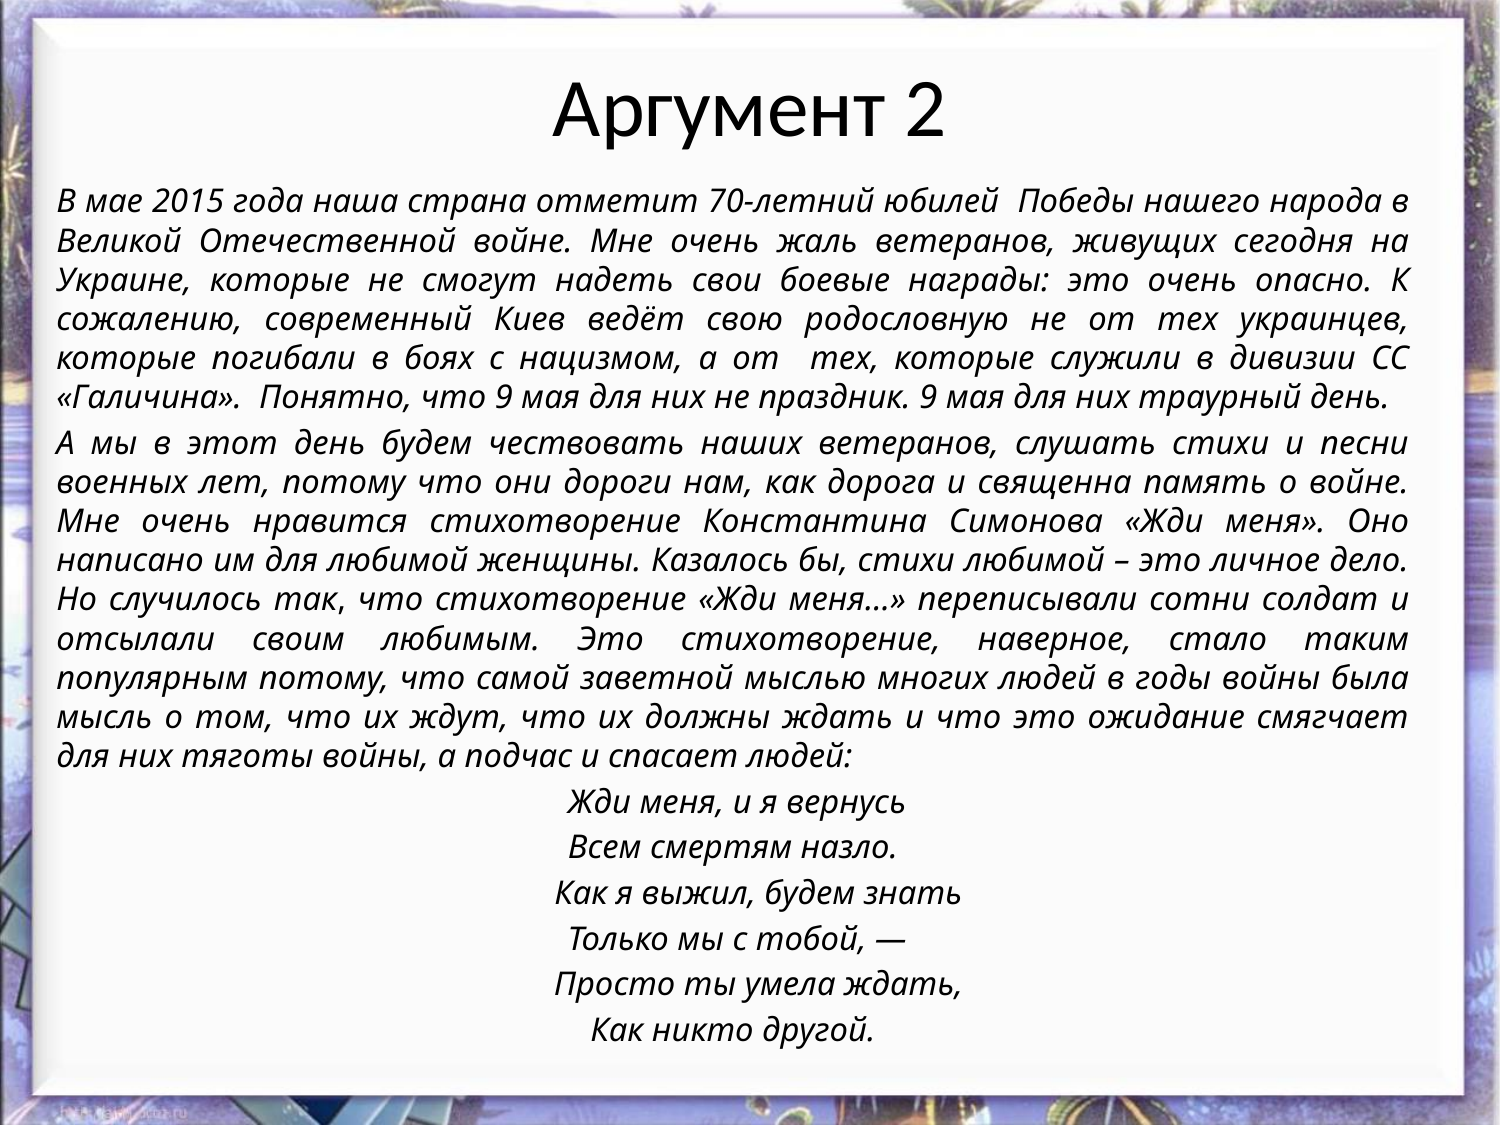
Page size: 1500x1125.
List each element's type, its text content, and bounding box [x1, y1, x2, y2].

picture [0, 0, 1500, 1125]
list В мае 2015 года наша страна отметит 70-летний юбилей Победы нашего народа в Великой Отечественной войне. Мне очень жаль ветеранов, живущих сегодня на Украине, которые не смогут надеть свои боевые награды: это очень опасно. К сожалению, современный Киев ведёт свою родословную не от тех украинцев, которые погибали в боях с нацизмом, а от тех, которые служили в дивизии СС «Галичина». Понятно, что 9 мая для них не праздник. 9 мая для них траурный день. А мы в этот день будем чествовать наших ветеранов, слушать стихи и песни военных лет, потому что они дороги нам, как дорога и священна память о войне. Мне очень нравится стихотворение Константина Симонова «Жди меня». Оно написано им для любимой женщины. Казалось бы, стихи любимой – это личное дело. Но случилось так, что стихотворение «Жди меня…» переписывали сотни солдат и отсылали своим любимым. Это стихотворение, наверное, стало таким популярным потому, что самой заветной мыслью многих людей в годы войны была мысль о том, что их ждут, что их должны ждать и что это ожидание смягчает для них тяготы войны, а подчас и спасает людей: Жди меня, и я вернусь Всем смертям назло. Как я выжил, будем знать Только мы с тобой, — Просто ты умела ждать, Как никто другой. [41, 172, 1425, 1083]
title Аргумент 2 [75, 45, 1425, 161]
